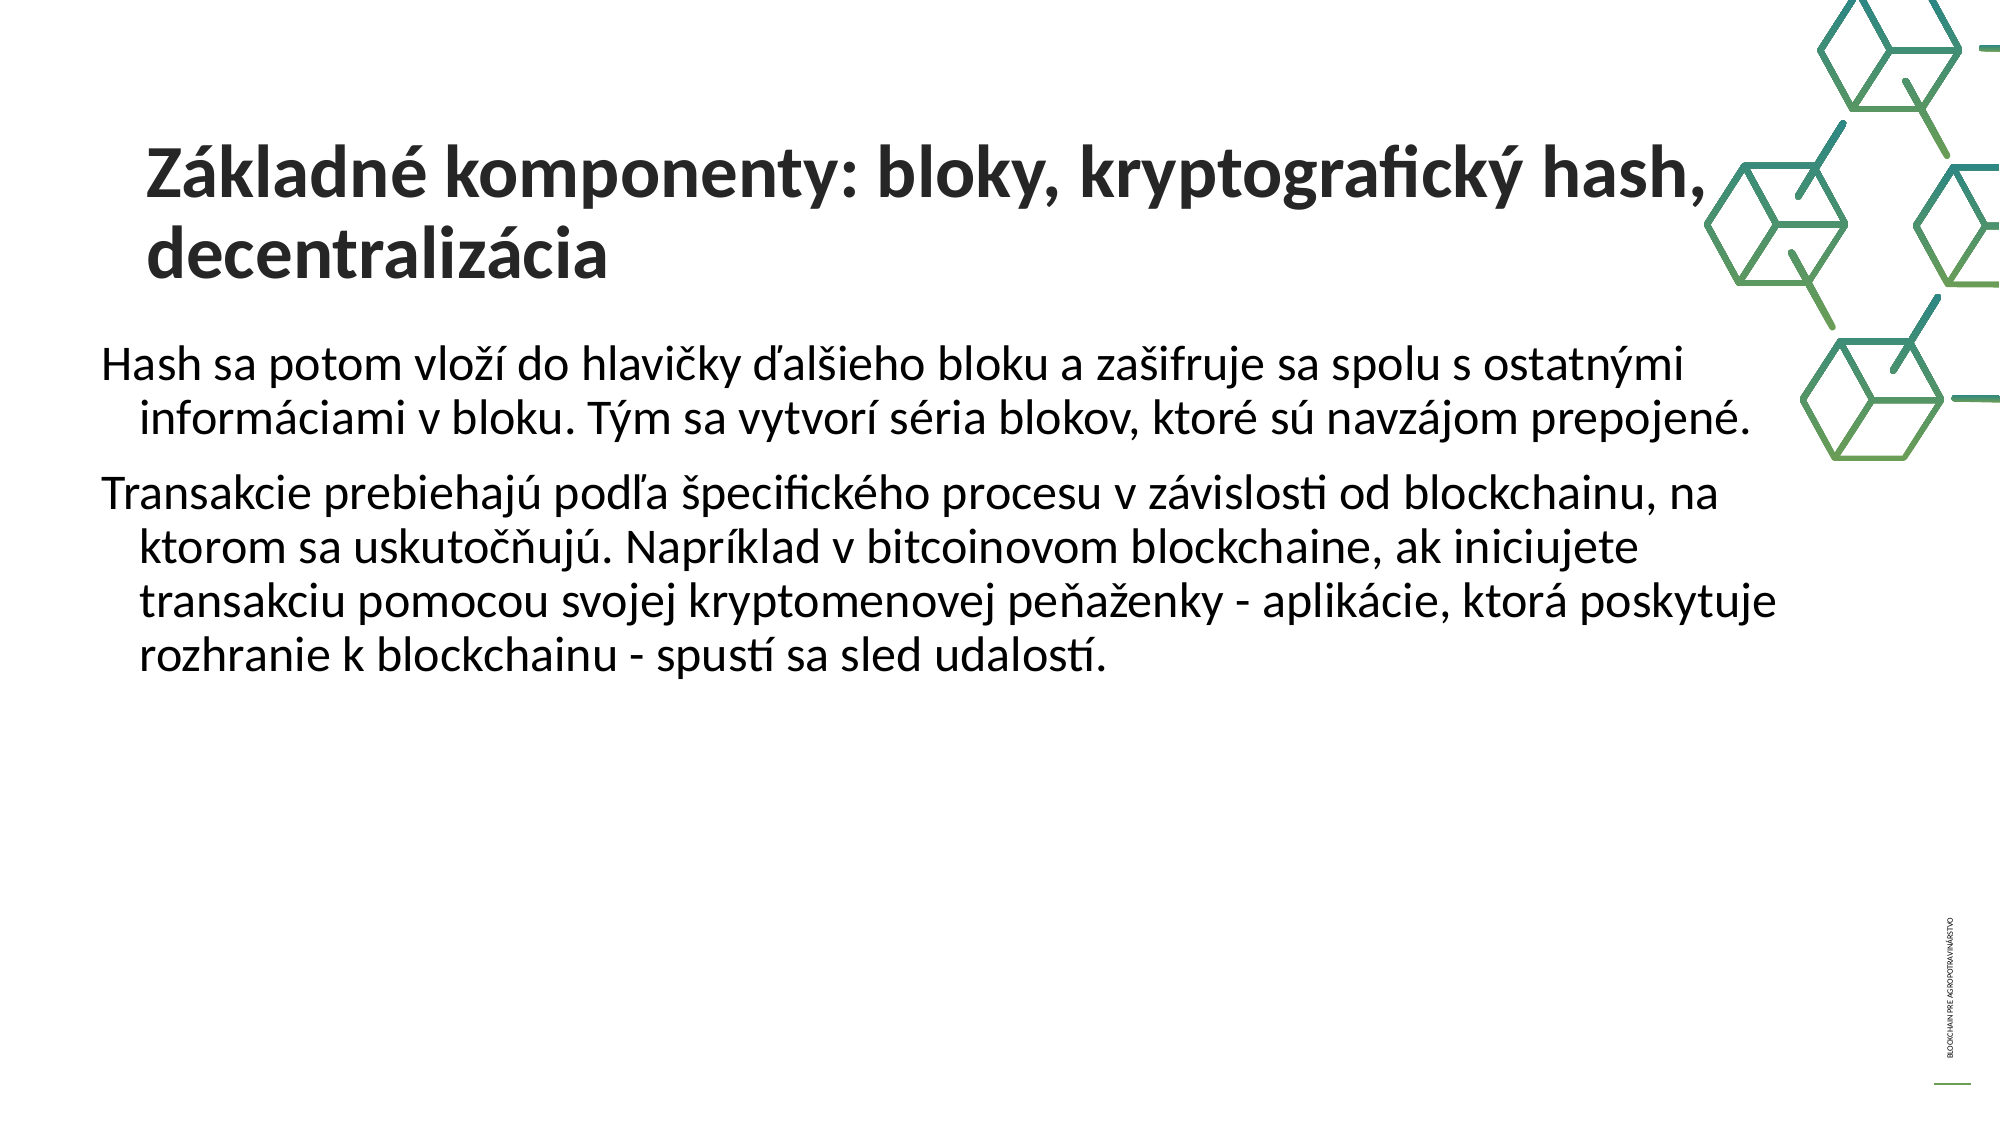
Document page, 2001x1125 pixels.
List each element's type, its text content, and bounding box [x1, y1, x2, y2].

list Hash sa potom vloží do hlavičky ďalšieho bloku a zašifruje sa spolu s ostatnými informáciami v bloku. Tým sa vytvorí séria blokov, ktoré sú navzájom prepojené. Transakcie prebiehajú podľa špecifického procesu v závislosti od blockchainu, na ktorom sa uskutočňujú. Napríklad v bitcoinovom blockchaine, ak iniciujete transakciu pomocou svojej kryptomenovej peňaženky - aplikácie, ktorá poskytuje rozhranie k blockchainu - spustí sa sled udalostí. [86, 329, 1825, 962]
list Základné komponenty: bloky, kryptografický hash, decentralizácia [130, 124, 1698, 337]
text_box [1703, 0, 2000, 462]
